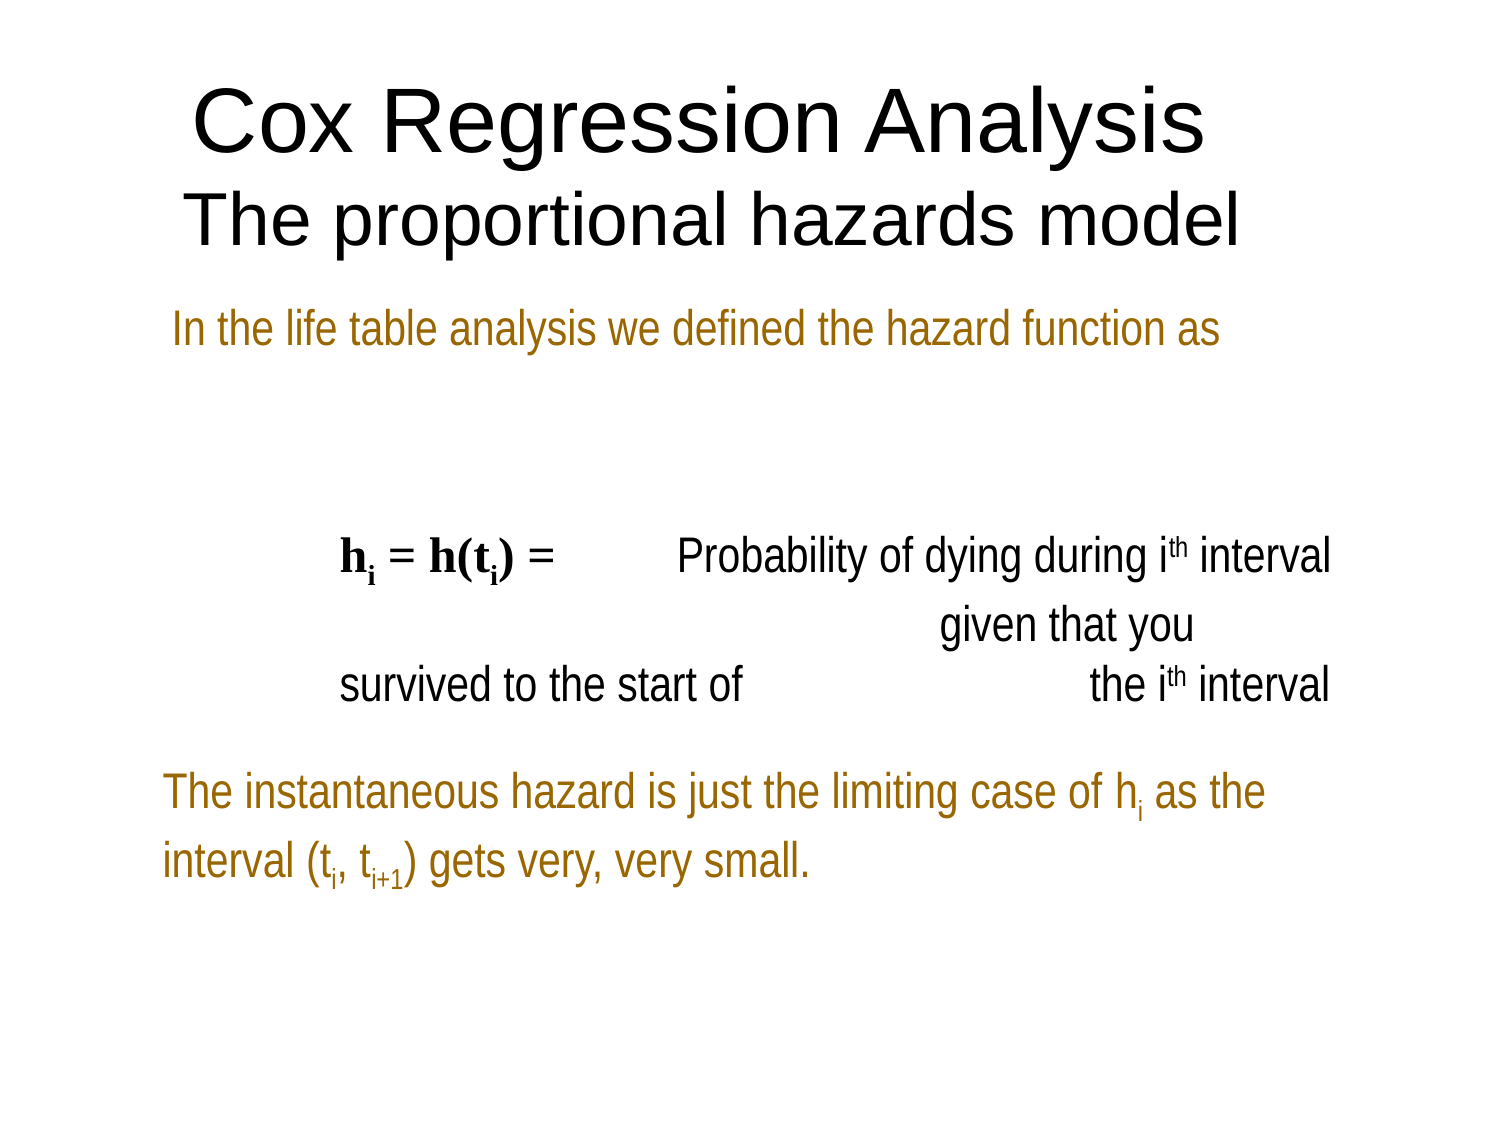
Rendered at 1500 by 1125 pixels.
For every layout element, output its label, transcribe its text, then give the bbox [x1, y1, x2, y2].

text_box The instantaneous hazard is just the limiting case of hi as the interval (ti, ti+1) gets very, very small. [147, 751, 1352, 904]
text_box In the life table analysis we defined the hazard function as [156, 287, 1387, 363]
text_box hi = h(ti) = Probability of dying during ith interval given that you survived to the start of the ith interval [100, 515, 1349, 719]
title Cox Regression Analysis The proportional hazards model [37, 91, 1388, 231]
